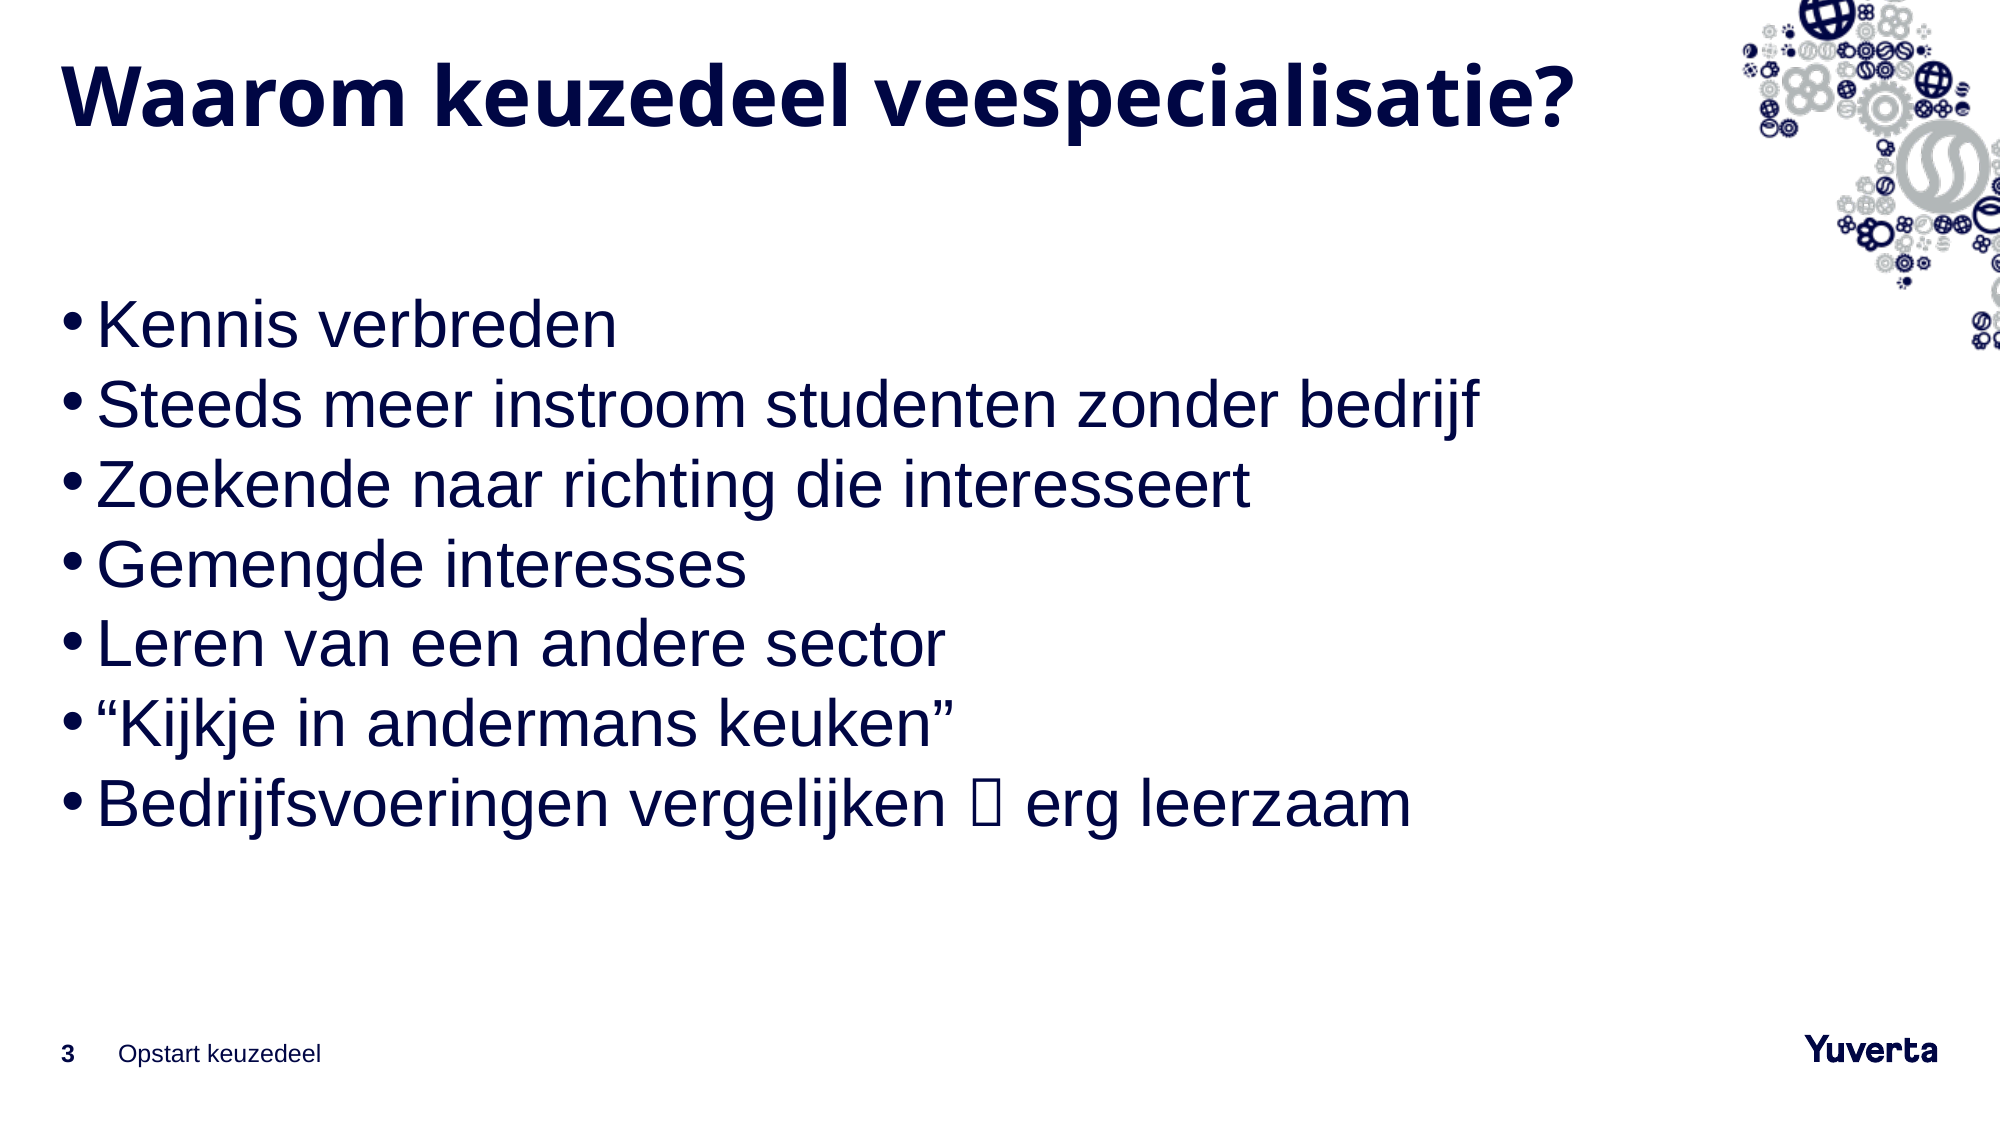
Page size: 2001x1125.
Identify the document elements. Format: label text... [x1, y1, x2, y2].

picture [0, 0, 2000, 1125]
list Kennis verbreden Steeds meer instroom studenten zonder bedrijf Zoekende naar richting die interesseert Gemengde interesses Leren van een andere sector “Kijkje in andermans keuken” Bedrijfsvoeringen vergelijken  erg leerzaam [60, 280, 1940, 1006]
title Waarom keuzedeel veespecialisatie? [60, 48, 1720, 239]
footer Opstart keuzedeel [118, 1037, 987, 1073]
slide_number 3 [60, 1037, 113, 1073]
